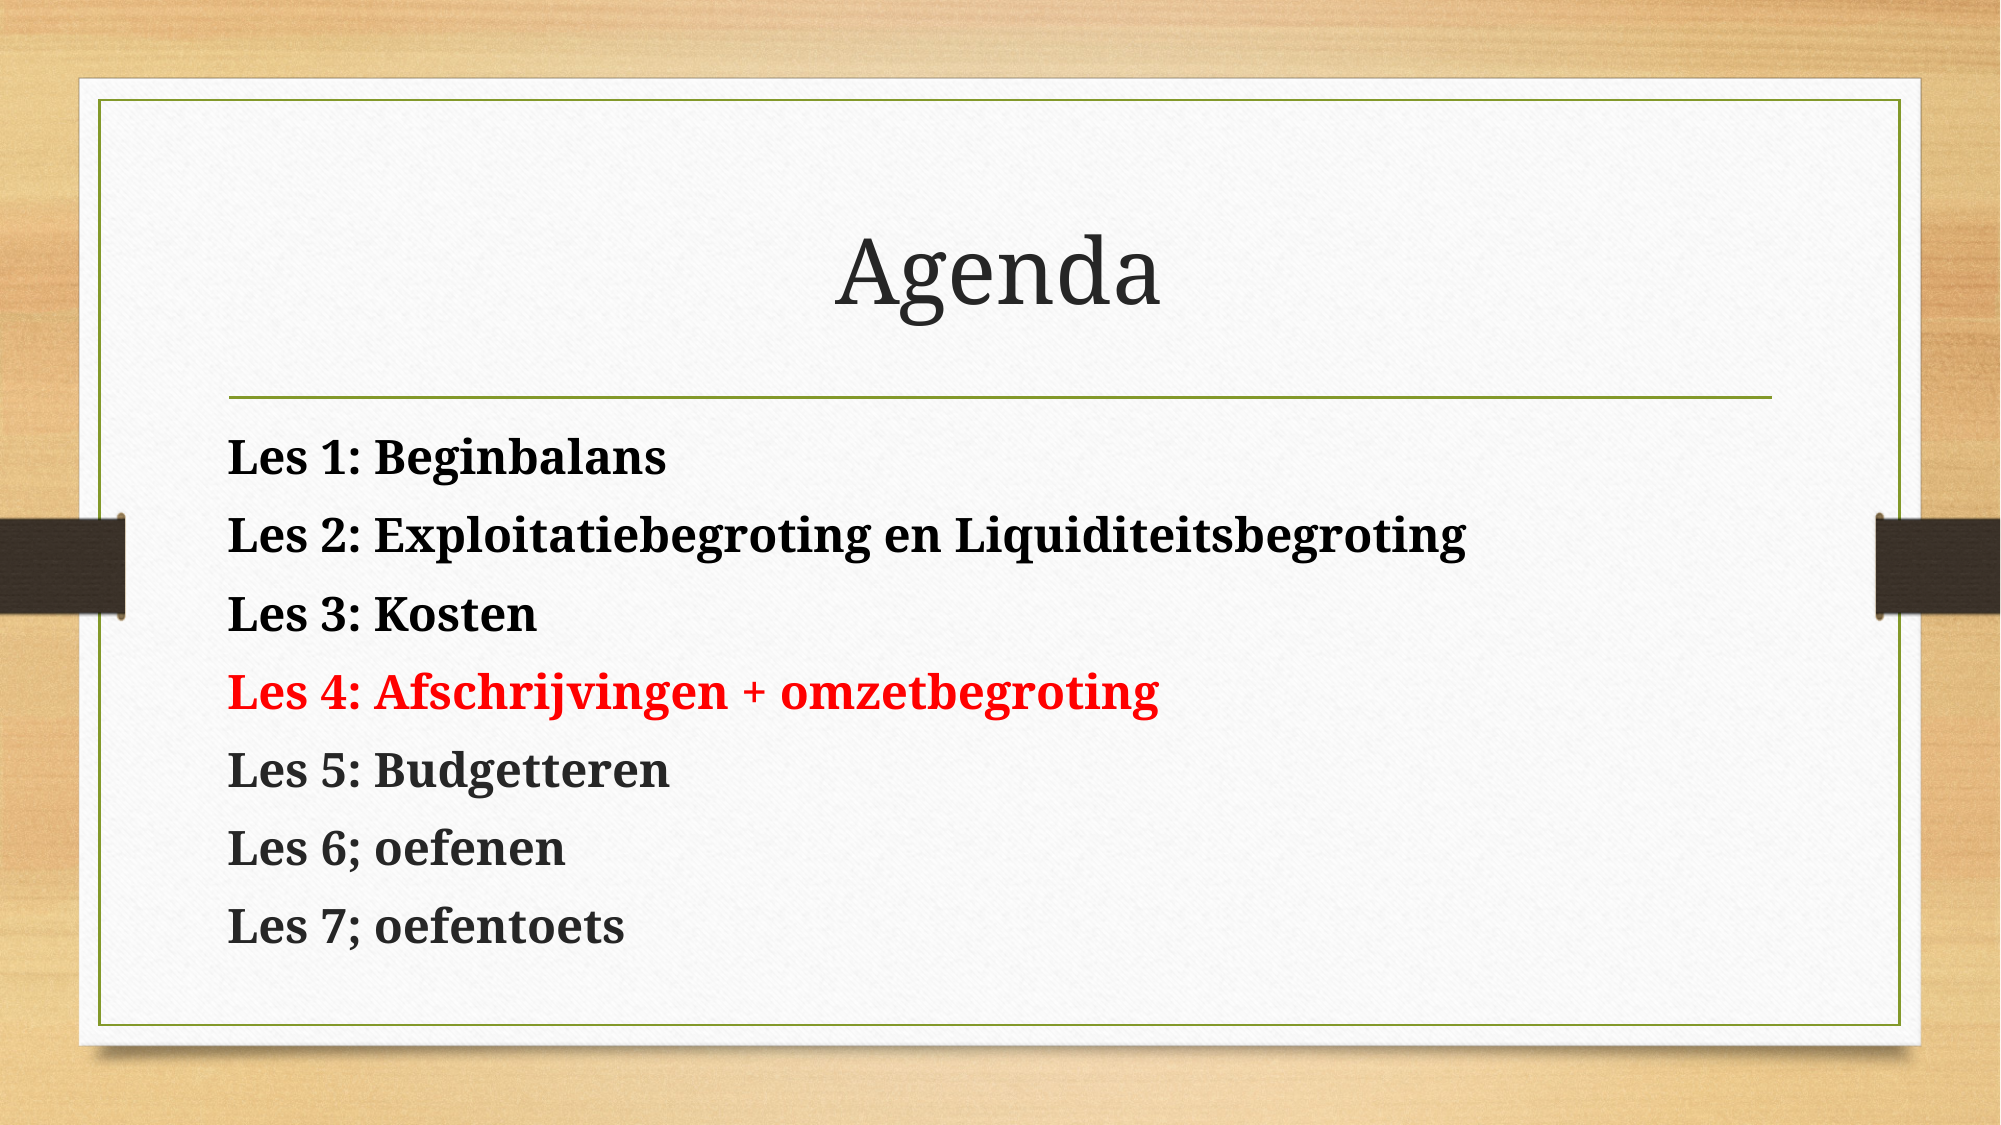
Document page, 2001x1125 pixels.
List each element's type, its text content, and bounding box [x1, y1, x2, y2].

title Agenda [212, 161, 1788, 375]
picture [0, 0, 2001, 1125]
list Les 1: Beginbalans Les 2: Exploitatiebegroting en Liquiditeitsbegroting Les 3: Kosten Les 4: Afschrijvingen + omzetbegroting Les 5: Budgetteren Les 6; oefenen Les 7; oefentoets [212, 419, 1788, 964]
